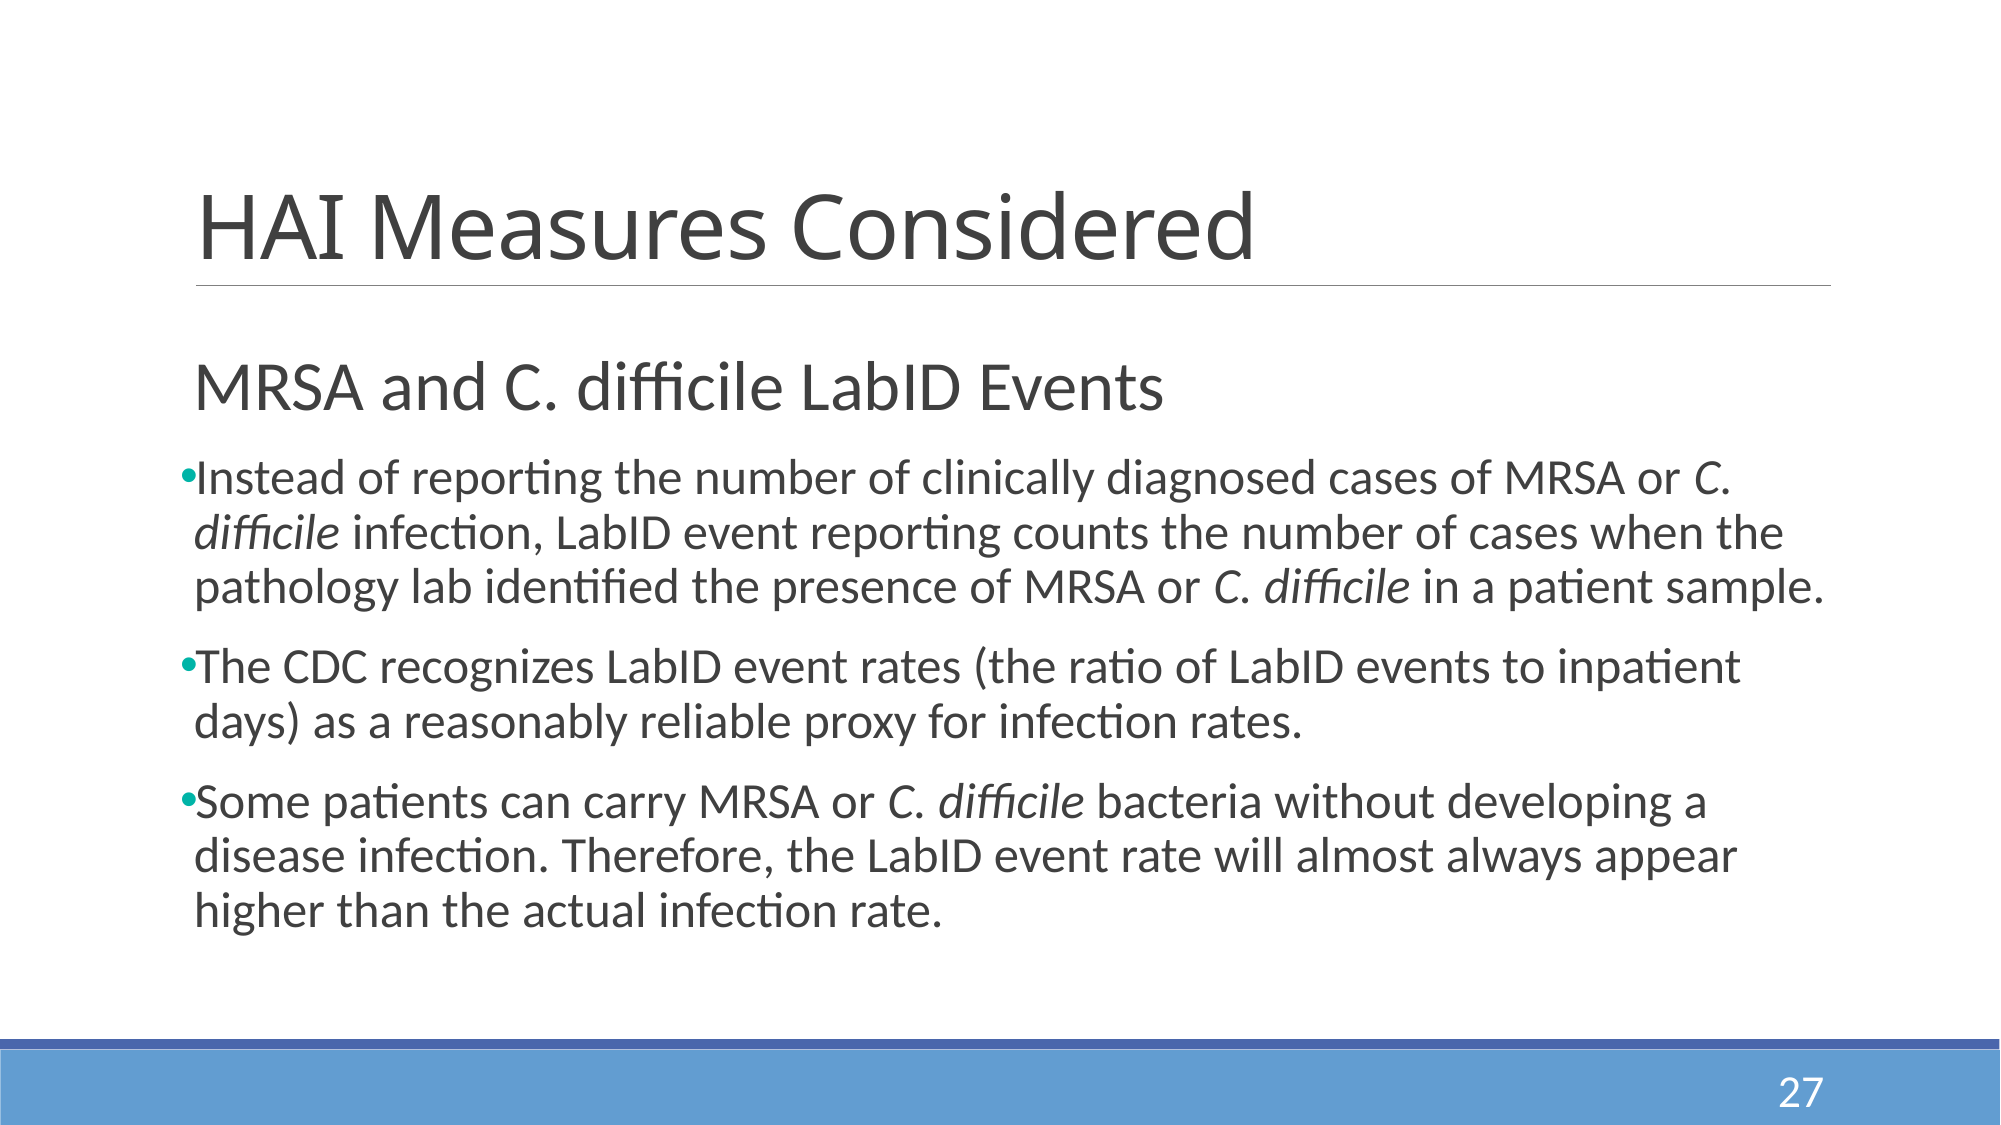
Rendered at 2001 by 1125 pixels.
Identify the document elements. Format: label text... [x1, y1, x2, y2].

title HAI Measures Considered [180, 47, 1840, 285]
list MRSA and C. difficile LabID Events Instead of reporting the number of clinically diagnosed cases of MRSA or C. difficile infection, LabID event reporting counts the number of cases when the pathology lab identified the presence of MRSA or C. difficile in a patient sample. The CDC recognizes LabID event rates (the ratio of LabID events to inpatient days) as a reasonably reliable proxy for infection rates. Some patients can carry MRSA or C. difficile bacteria without developing a disease infection. Therefore, the LabID event rate will almost always appear higher than the actual infection rate. [180, 341, 1840, 970]
slide_number 27 [1624, 1059, 1840, 1120]
